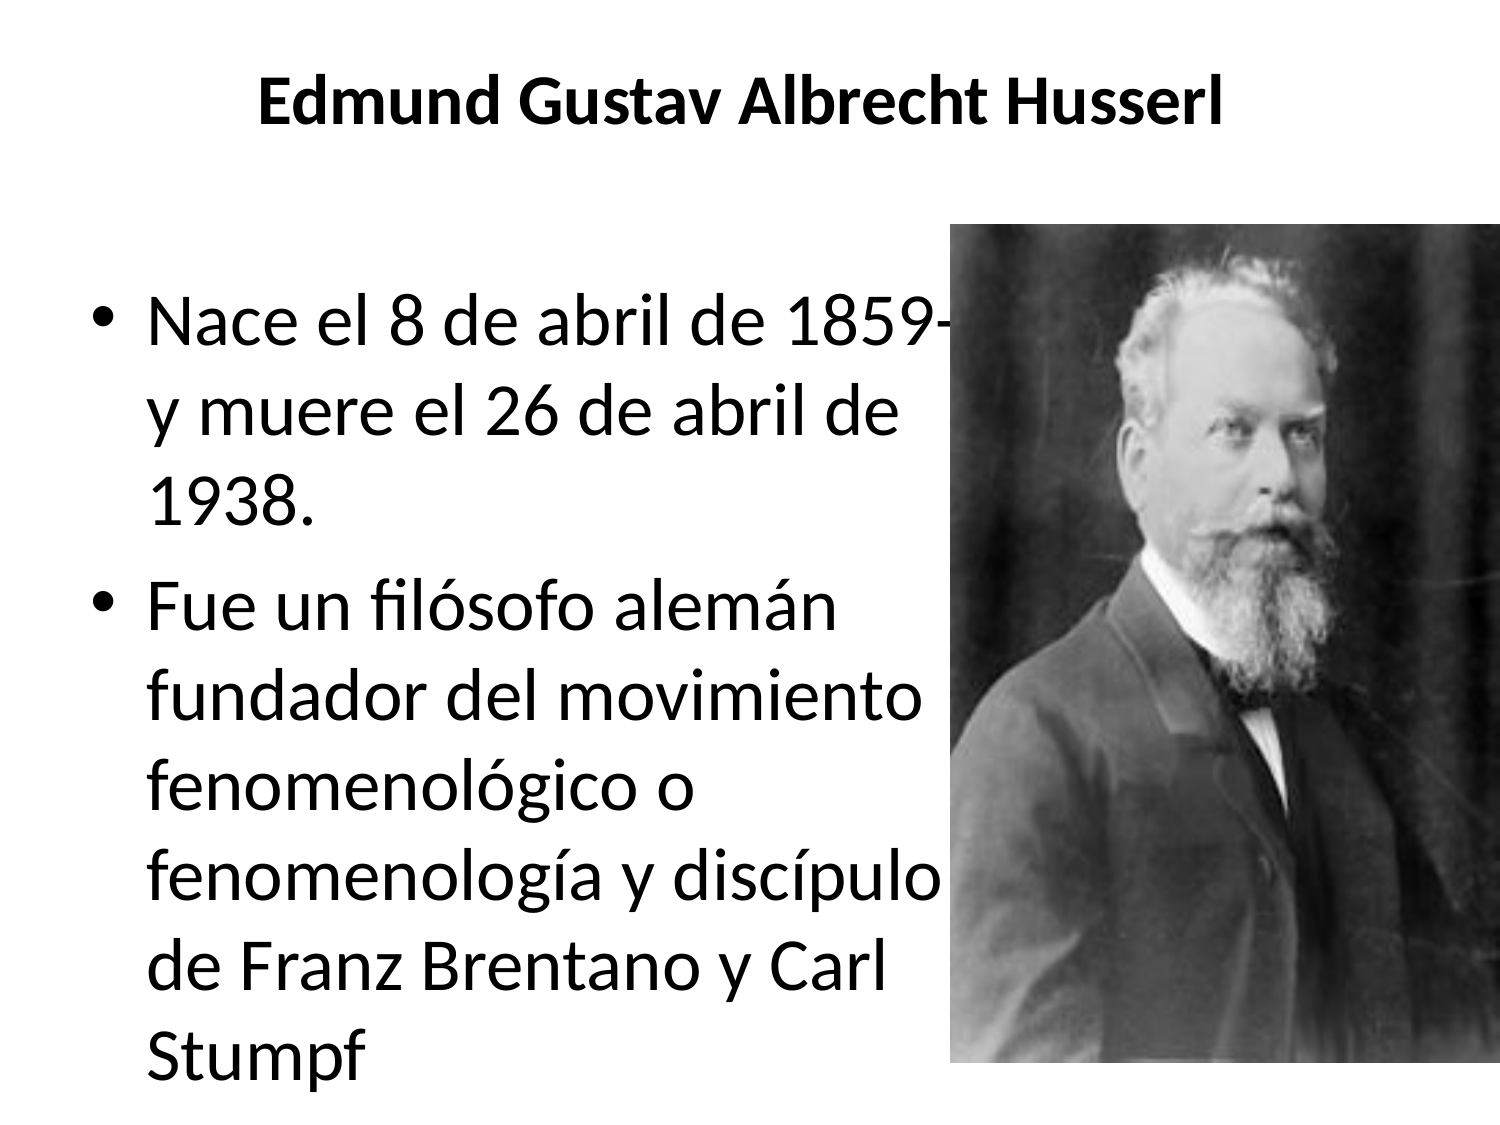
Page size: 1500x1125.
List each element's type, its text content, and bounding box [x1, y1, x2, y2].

list Nace el 8 de abril de 1859- y muere el 26 de abril de 1938. Fue un filósofo alemán fundador del movimiento fenomenológico o fenomenología y discípulo de Franz Brentano y Carl Stumpf [75, 262, 975, 1125]
title Edmund Gustav Albrecht Husserl [75, 45, 1425, 233]
picture [949, 224, 1500, 1063]
